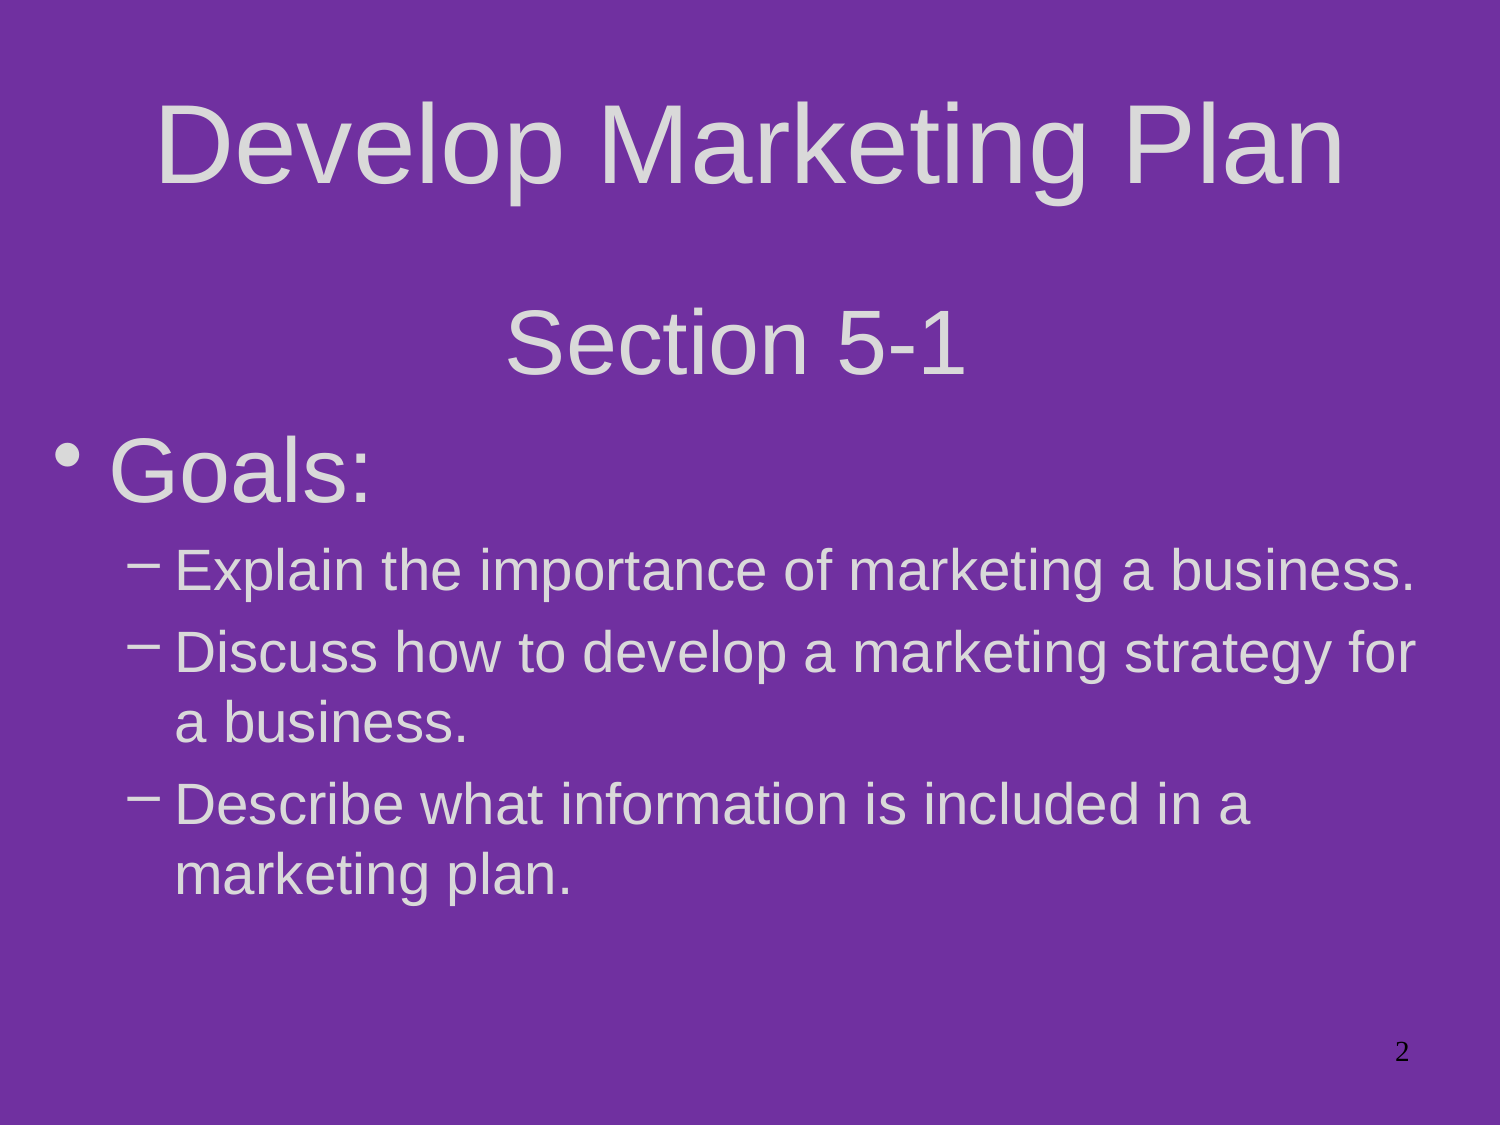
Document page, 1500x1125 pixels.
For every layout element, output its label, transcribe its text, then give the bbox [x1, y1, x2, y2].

title Develop Marketing Plan [74, 44, 1426, 233]
list Section 5-1 Goals: Explain the importance of marketing a business. Discuss how to develop a marketing strategy for a business. Describe what information is included in a marketing plan. [37, 274, 1463, 1038]
slide_number 2 [1074, 1038, 1426, 1103]
